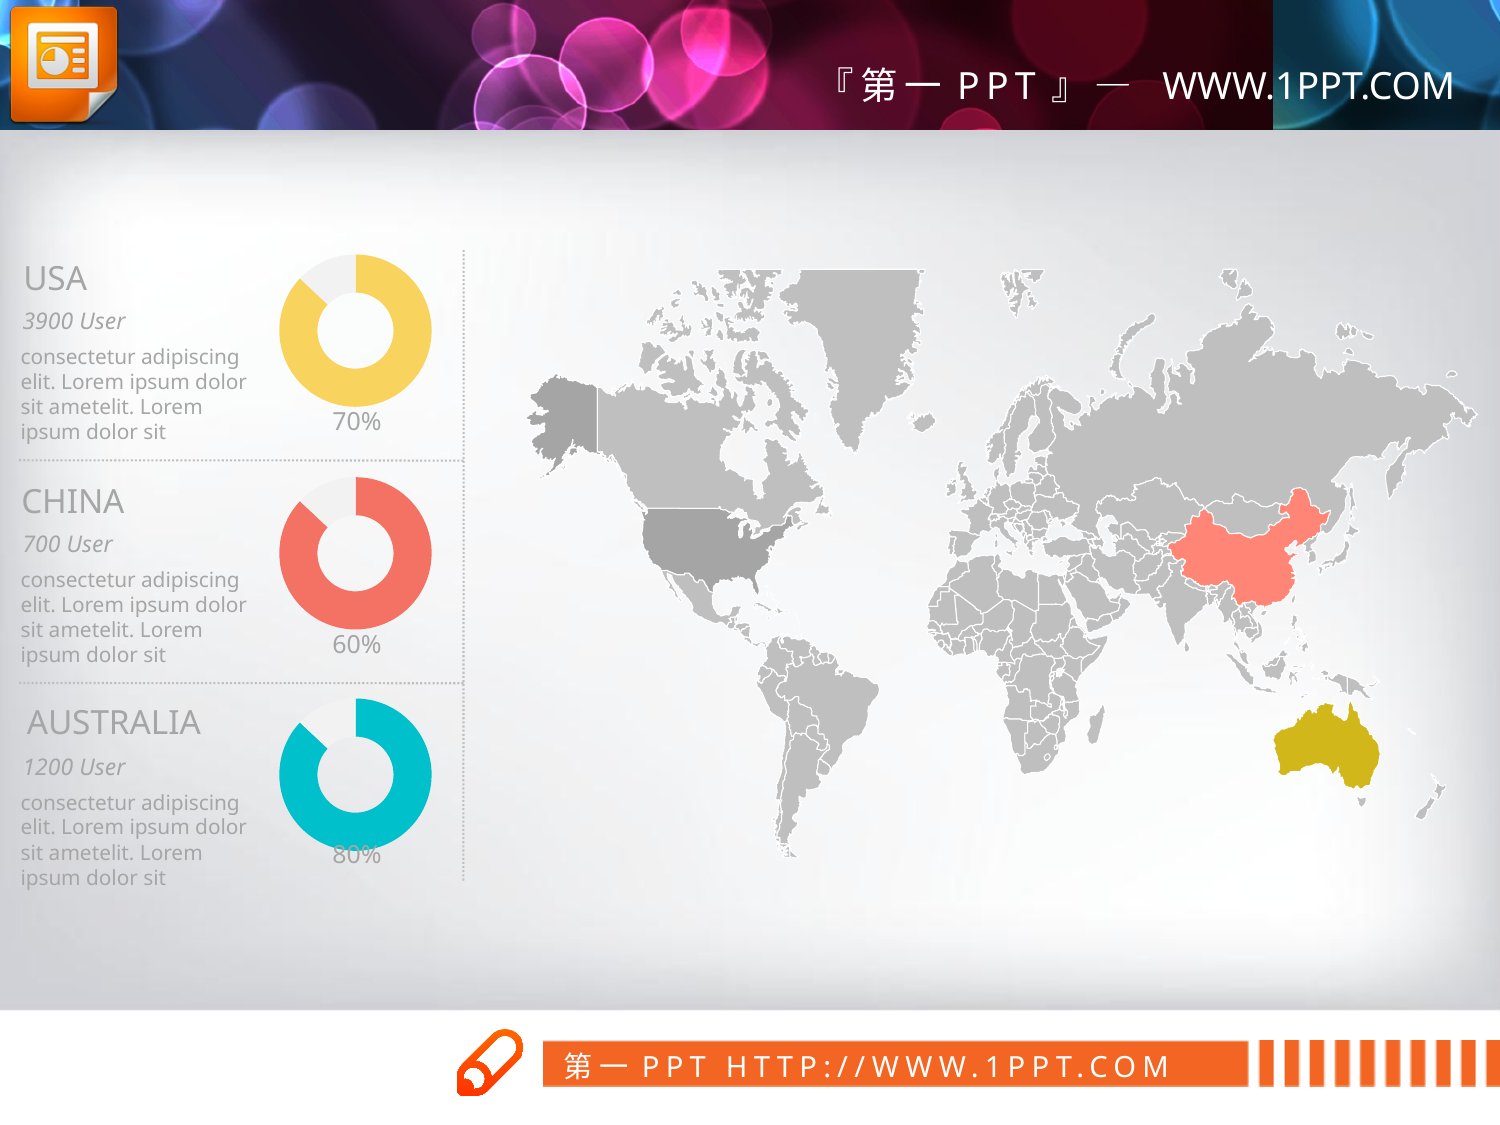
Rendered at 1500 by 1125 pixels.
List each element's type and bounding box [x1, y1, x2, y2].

text_box [525, 269, 1479, 859]
text_box [5, 472, 459, 676]
picture [0, 0, 1500, 1012]
text_box [5, 249, 459, 453]
picture [543, 1040, 1500, 1087]
text_box [5, 693, 459, 899]
